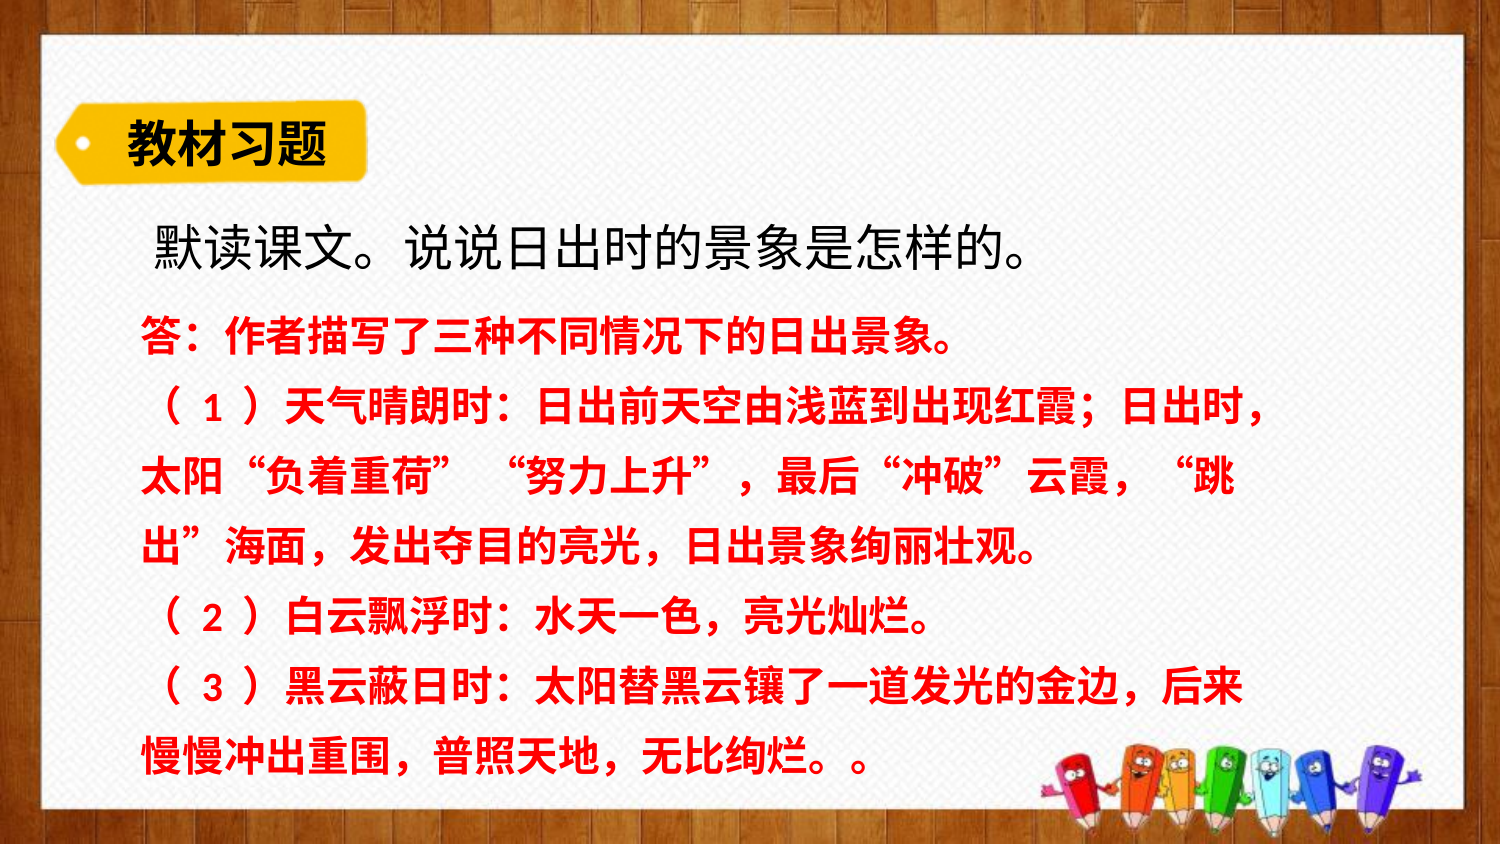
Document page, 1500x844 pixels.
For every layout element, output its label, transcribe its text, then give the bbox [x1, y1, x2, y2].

text_box 默读课文。说说日出时的景象是怎样的。 [142, 201, 1326, 282]
text_box 答：作者描写了三种不同情况下的日出景象。 （ 1 ）天气晴朗时：日出前天空由浅蓝到出现红霞；日出时，太阳“负着重荷” “努力上升”，最后“冲破”云霞，“跳出”海面，发出夺目的亮光，日出景象绚丽壮观。 （ 2 ）白云飘浮时：水天一色，亮光灿烂。 （ 3 ）黑云蔽日时：太阳替黑云镶了一道发光的金边，后来慢慢冲出重围，普照天地，无比绚烂。。 [125, 282, 1269, 787]
picture [0, 0, 1500, 844]
